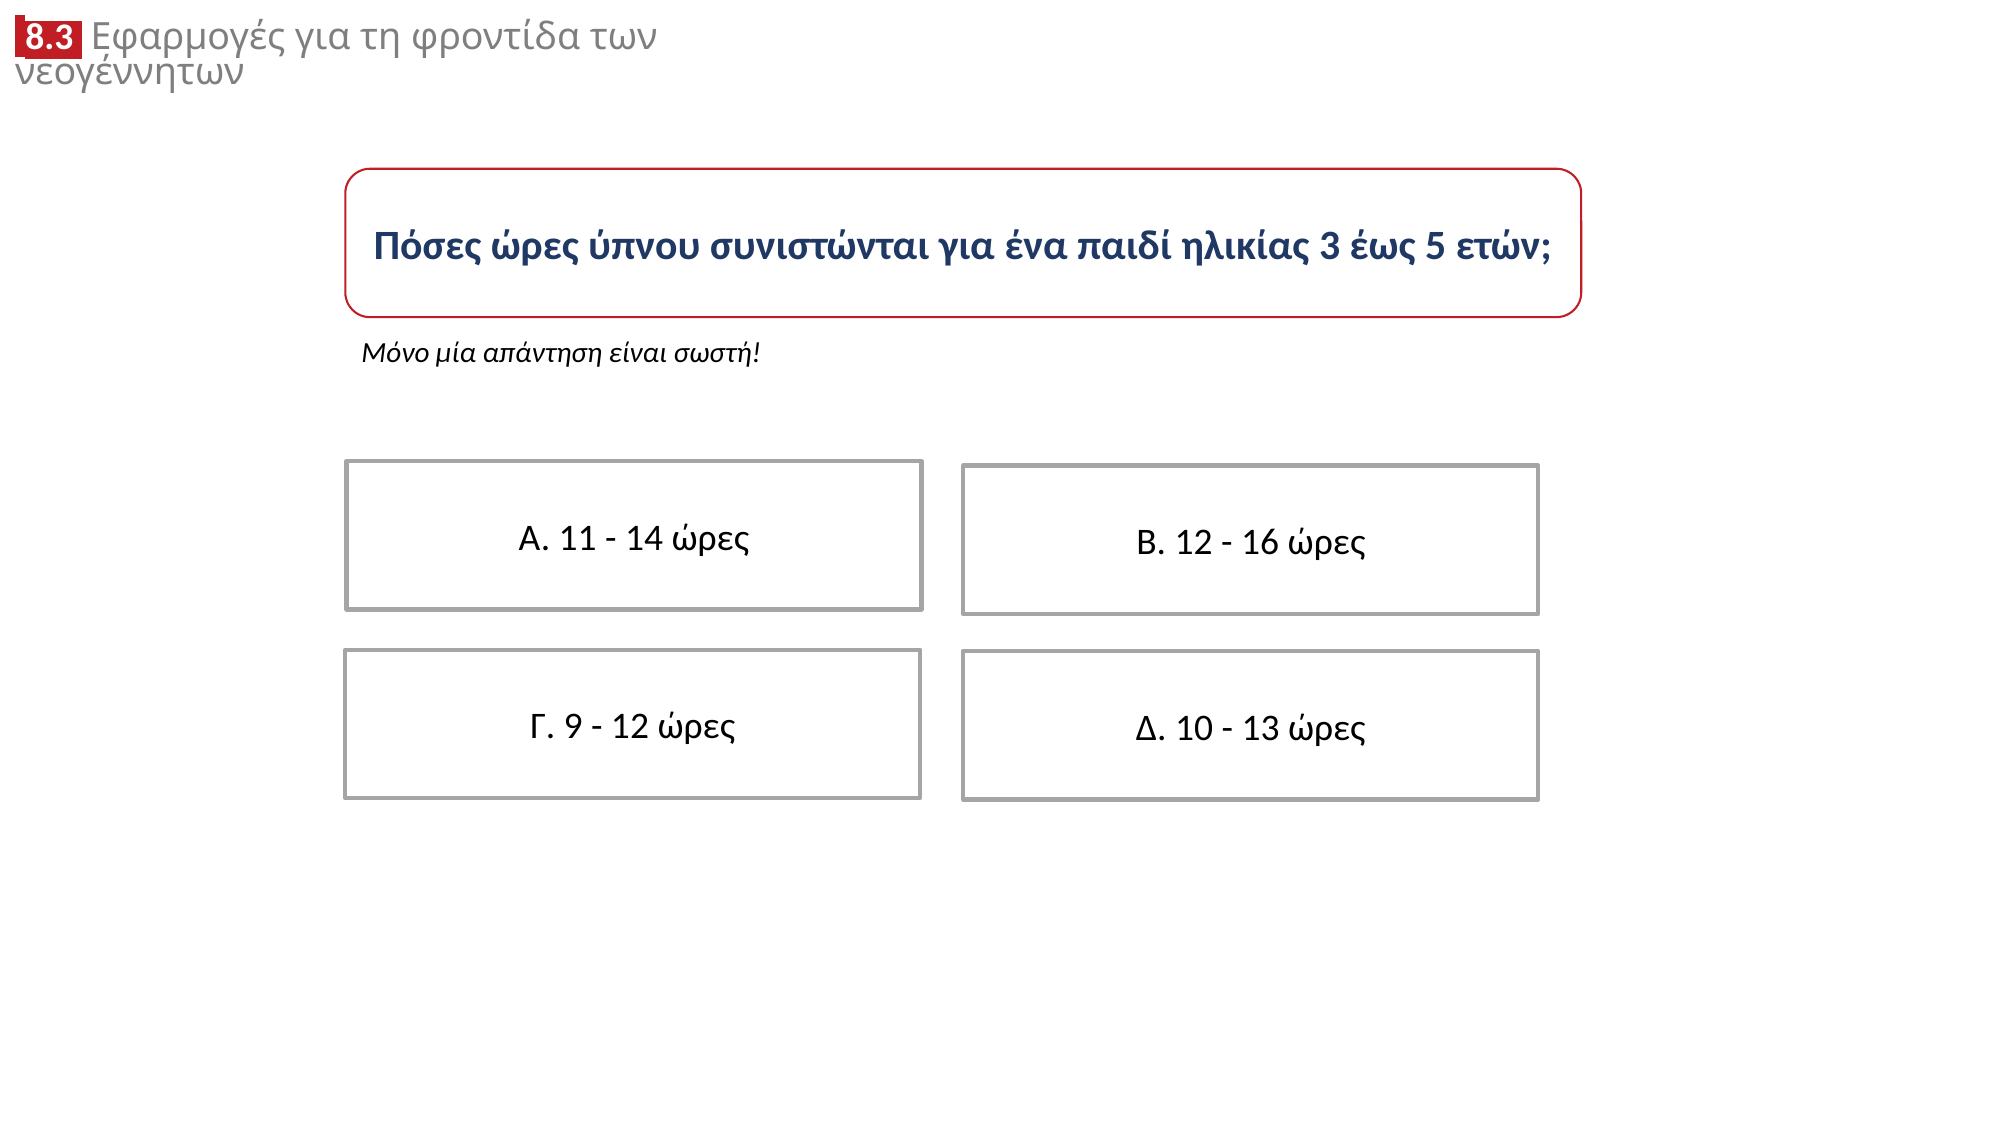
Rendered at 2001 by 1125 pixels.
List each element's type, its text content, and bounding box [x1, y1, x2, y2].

text_box Δ. 10 - 13 ώρες [961, 649, 1540, 802]
text_box Γ. 9 - 12 ώρες [343, 648, 922, 800]
text_box B. 12 - 16 ώρες [961, 463, 1540, 616]
text_box Πόσες ώρες ύπνου συνιστώνται για ένα παιδί ηλικίας 3 έως 5 ετών; [345, 168, 1582, 318]
text_box A. 11 - 14 ώρες [344, 459, 924, 612]
text_box Μόνο μία απάντηση είναι σωστή! [346, 325, 793, 376]
